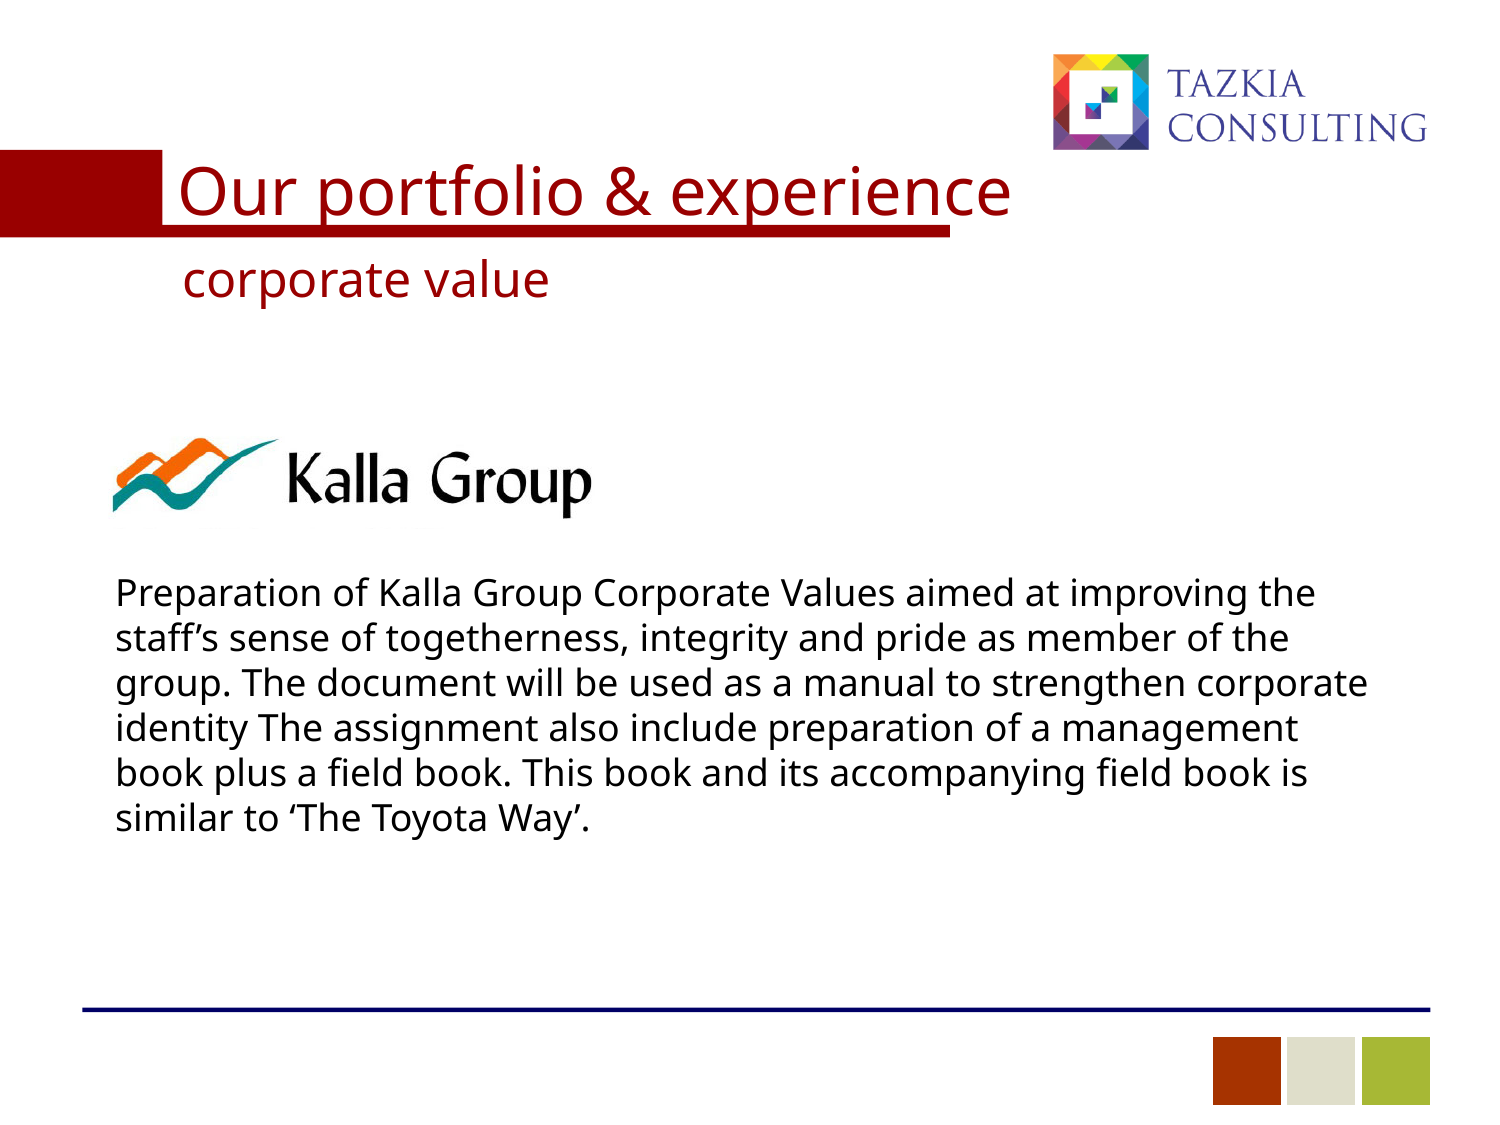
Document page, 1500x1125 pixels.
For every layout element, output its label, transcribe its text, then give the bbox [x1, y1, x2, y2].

picture [1053, 54, 1427, 150]
text_box Preparation of Kalla Group Corporate Values aimed at improving the staff’s sense of togetherness, integrity and pride as member of the group. The document will be used as a manual to strengthen corporate identity The assignment also include preparation of a management book plus a field book. This book and its accompanying field book is similar to ‘The Toyota Way’. [100, 561, 1400, 800]
picture [100, 420, 610, 530]
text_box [0, 141, 1188, 317]
